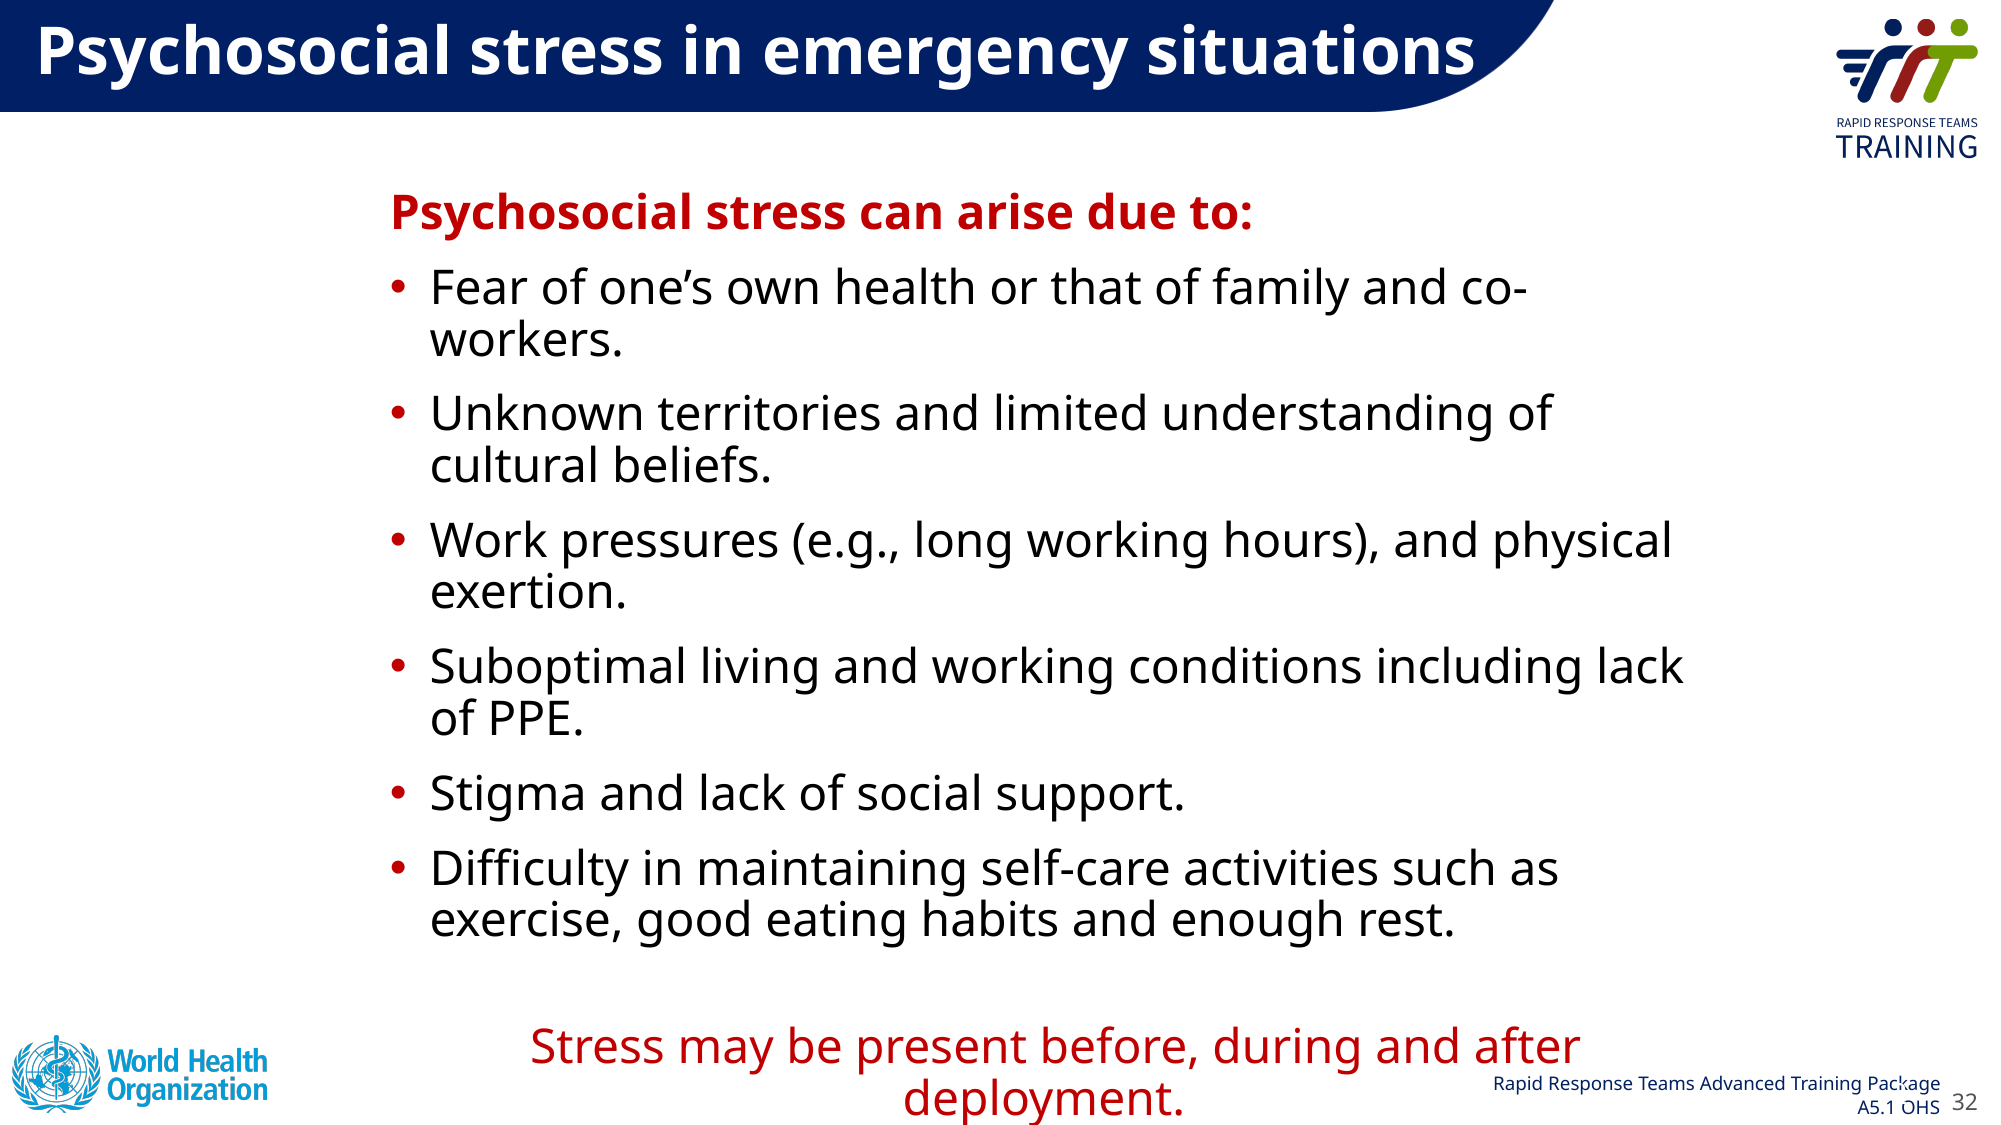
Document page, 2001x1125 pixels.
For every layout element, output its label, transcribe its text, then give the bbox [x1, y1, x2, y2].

list Psychosocial stress can arise due to: Fear of one’s own health or that of family and co-workers. Unknown territories and limited understanding of cultural beliefs. Work pressures (e.g., long working hours), and physical exertion. Suboptimal living and working conditions including lack of PPE. Stigma and lack of social support. Difficulty in maintaining self-care activities such as exercise, good eating habits and enough rest. Stress may be present before, during and after deployment. [381, 180, 1732, 945]
picture [12, 1035, 267, 1113]
picture [12, 1083, 48, 1113]
picture [0, 0, 1578, 112]
title Psychosocial stress in emergency situations [27, 0, 1602, 107]
picture [58, 1050, 64, 1058]
picture [1835, 19, 1978, 167]
slide_number 32 [1882, 1037, 1930, 1092]
